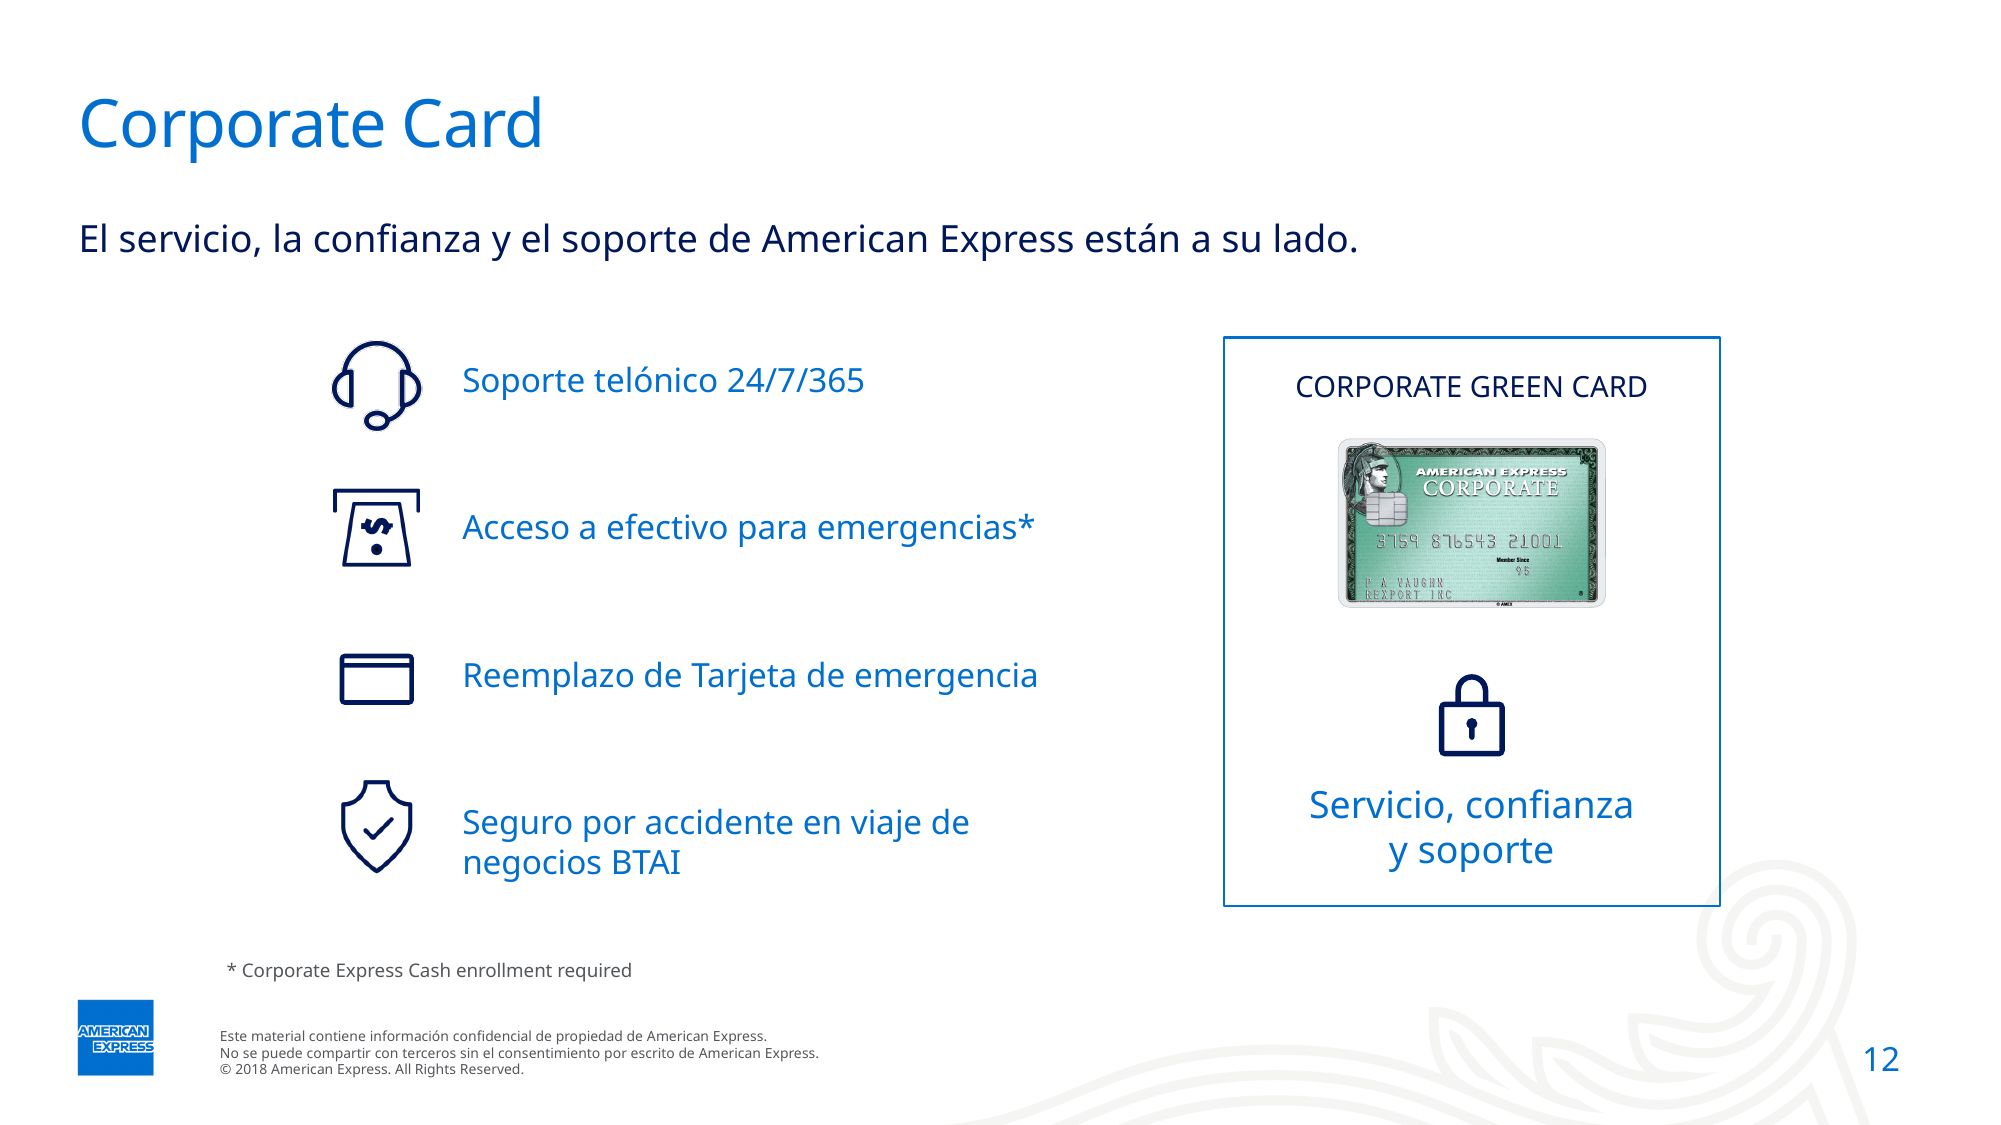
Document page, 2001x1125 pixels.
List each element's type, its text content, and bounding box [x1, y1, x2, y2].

text_box Seguro por accidente en viaje de negocios BTAI [462, 801, 1118, 889]
text_box Acceso a efectivo para emergencias* [462, 506, 1118, 554]
text_box Soporte telónico 24/7/365 [462, 359, 1118, 407]
picture [65, 987, 166, 1088]
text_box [1223, 337, 1721, 907]
slide_number 12 [1800, 1033, 1900, 1084]
picture [333, 484, 420, 571]
text_box Reemplazo de Tarjeta de emergencia [462, 653, 1118, 701]
picture [317, 767, 436, 886]
text_box * Corporate Express Cash enrollment required [211, 950, 911, 989]
title Corporate Card [78, 90, 1879, 186]
text_box [339, 653, 415, 706]
text_box El servicio, la confianza y el soporte de American Express están a su lado. [78, 212, 1575, 273]
picture [320, 329, 434, 443]
